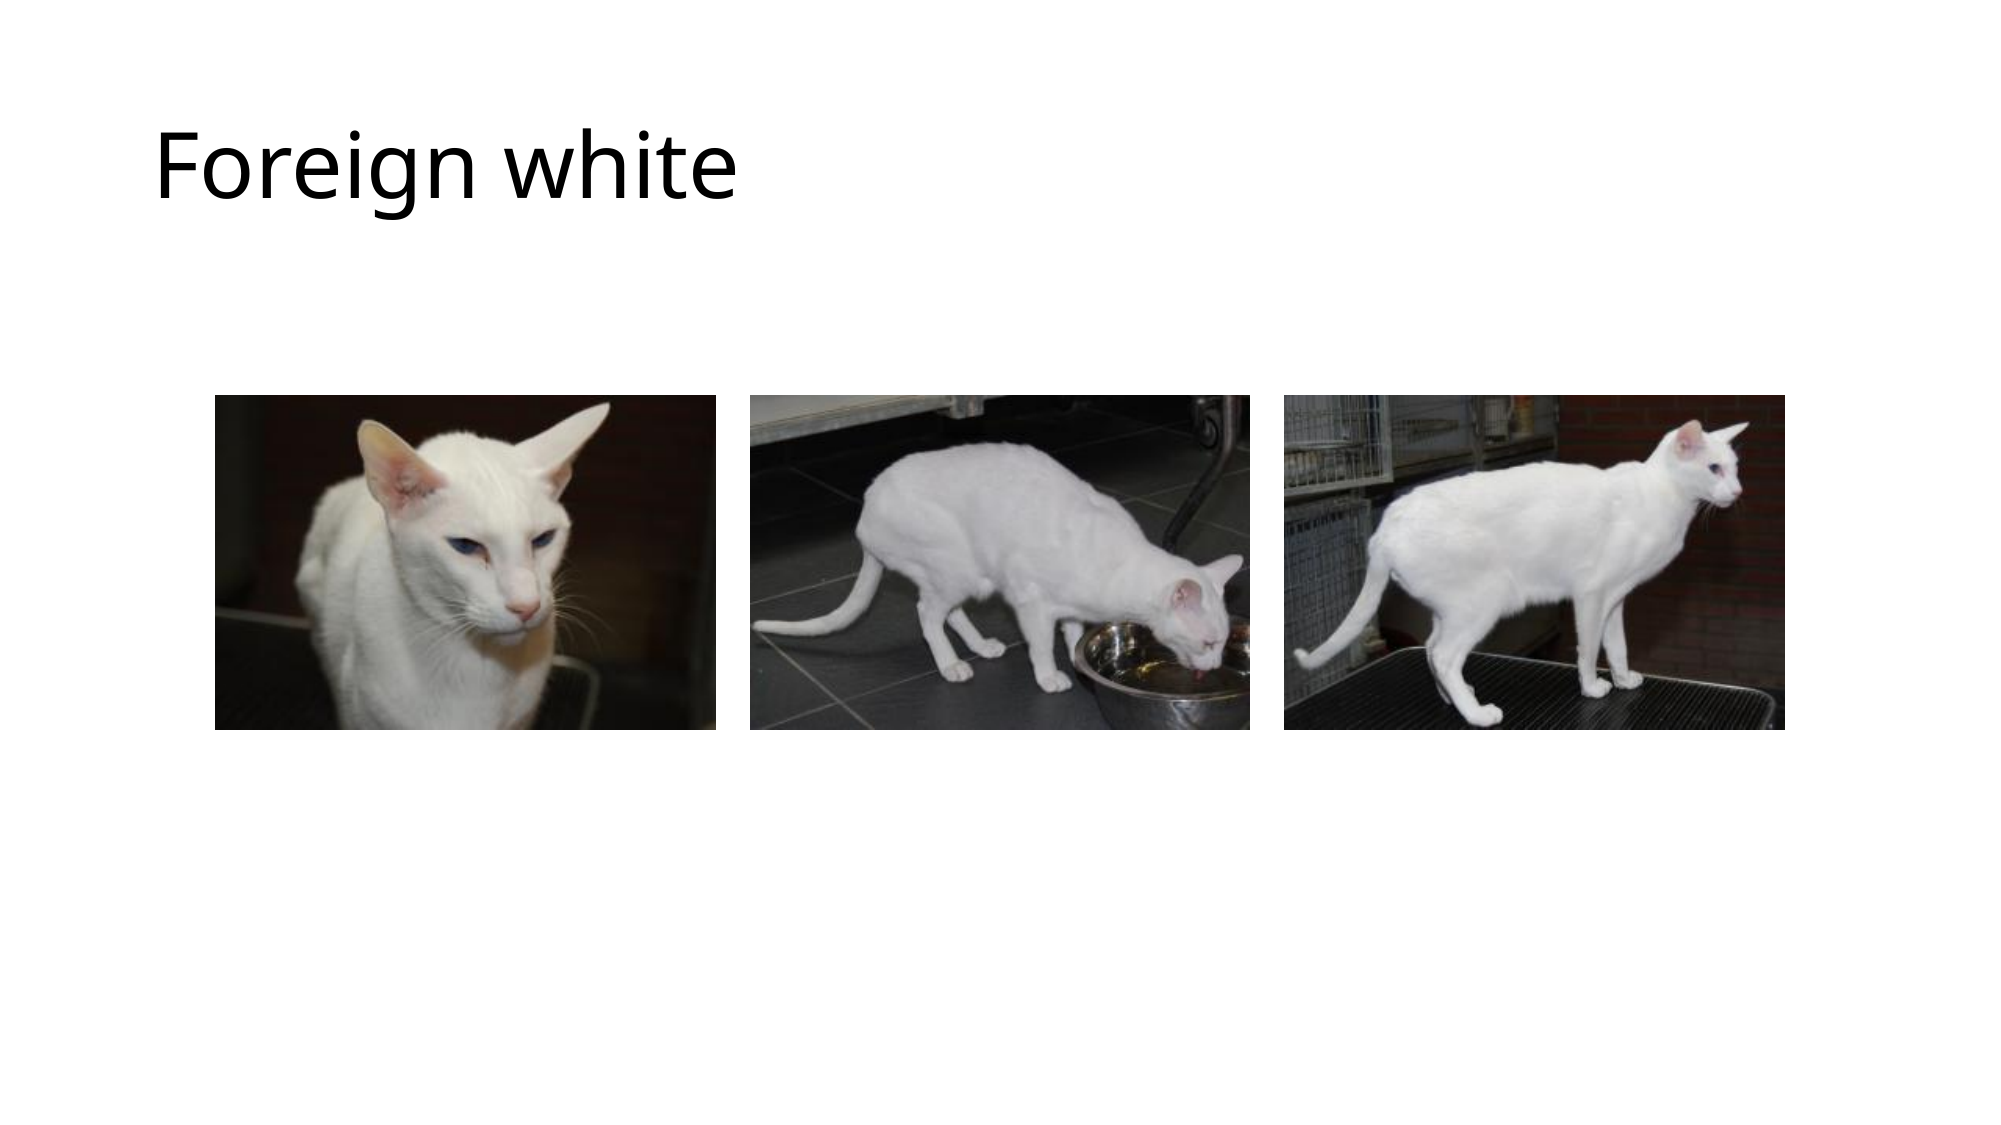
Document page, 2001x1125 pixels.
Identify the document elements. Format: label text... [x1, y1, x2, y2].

picture [1284, 395, 1785, 730]
picture [215, 395, 716, 730]
picture [749, 395, 1250, 730]
title Foreign white [137, 59, 1863, 278]
